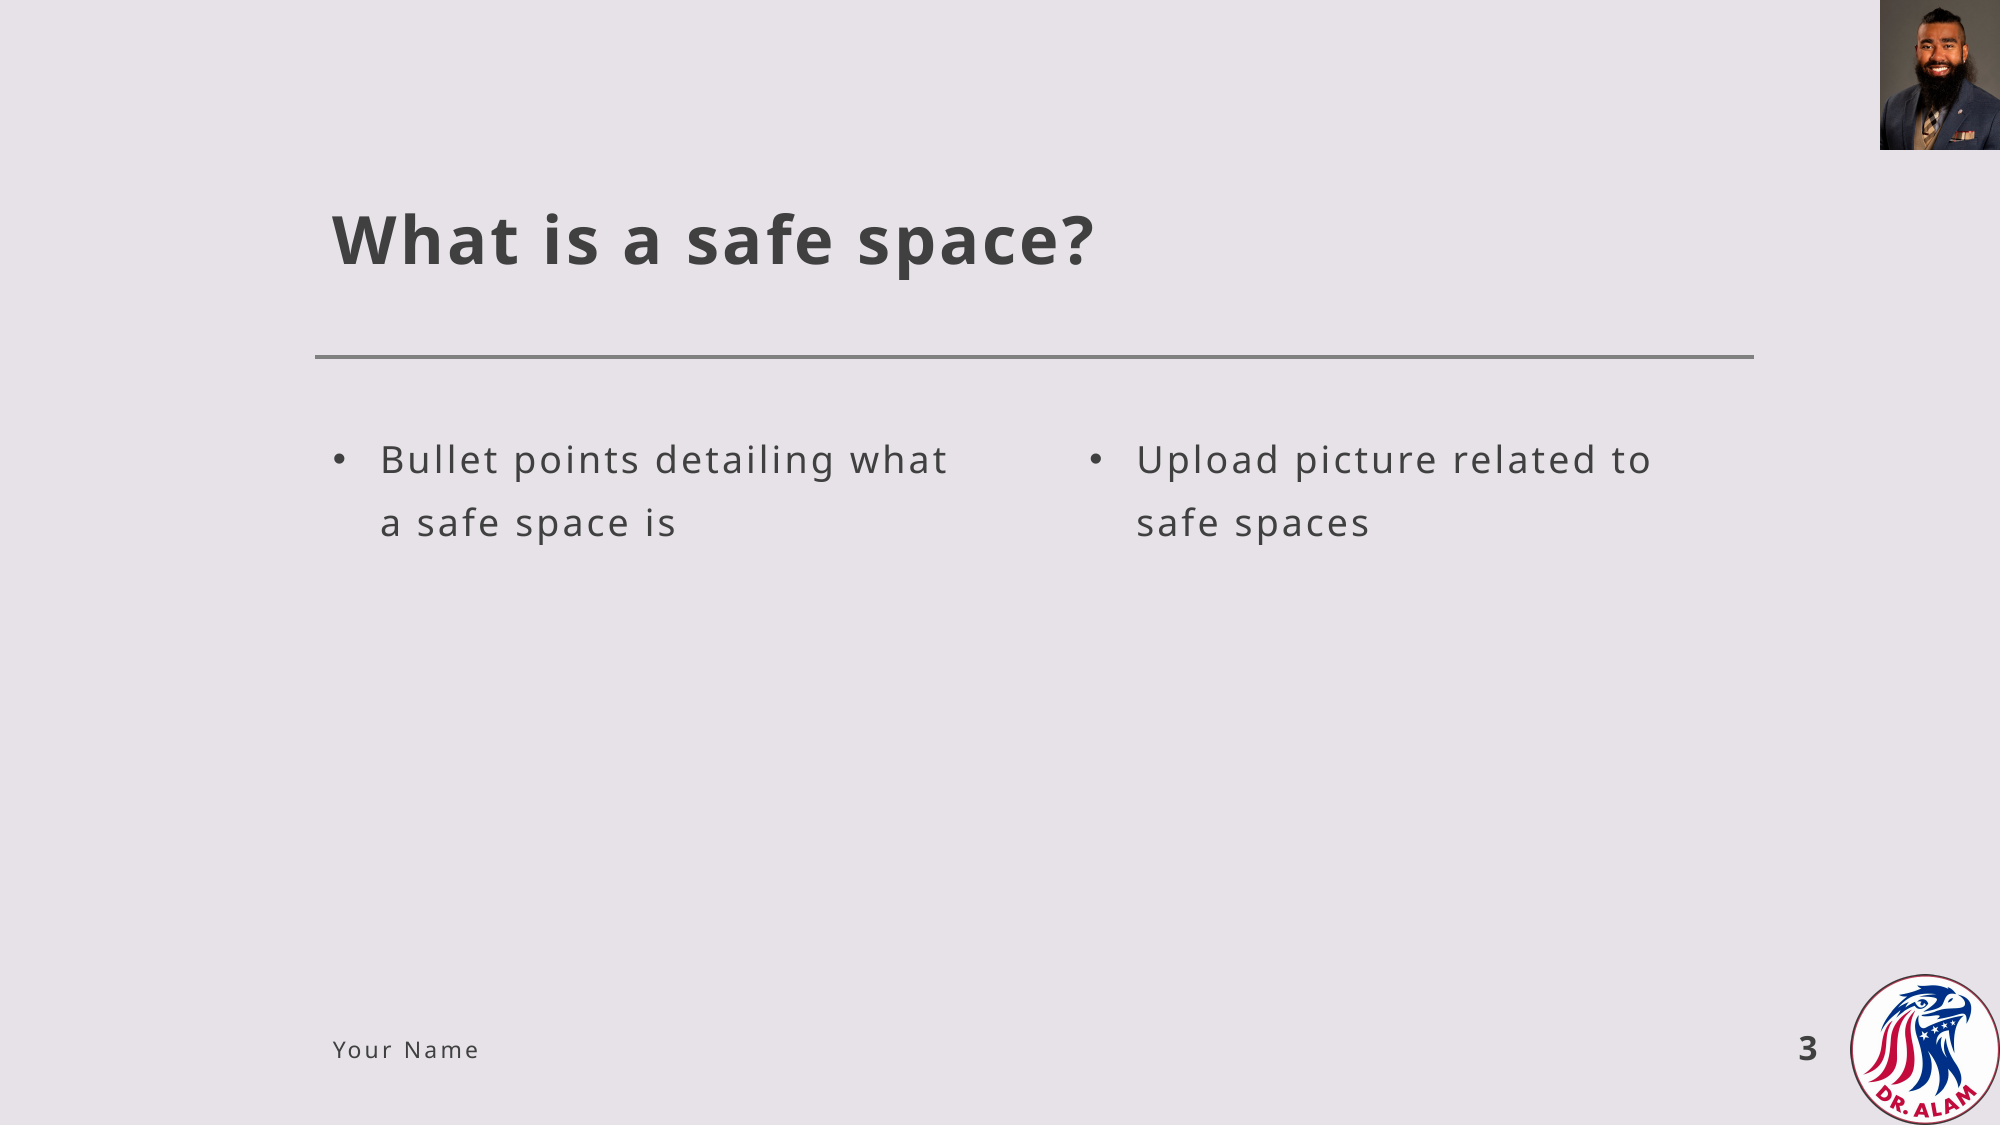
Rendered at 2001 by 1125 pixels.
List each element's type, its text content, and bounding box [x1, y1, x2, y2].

list Upload picture related to safe spaces [1071, 399, 1754, 1000]
title What is a safe space? [315, 72, 1754, 294]
picture [1879, 0, 2000, 151]
list Bullet points detailing what a safe space is [315, 399, 998, 1000]
slide_number 3 [1780, 1012, 1849, 1088]
footer Your Name [315, 1012, 1245, 1088]
picture [1849, 974, 2000, 1125]
